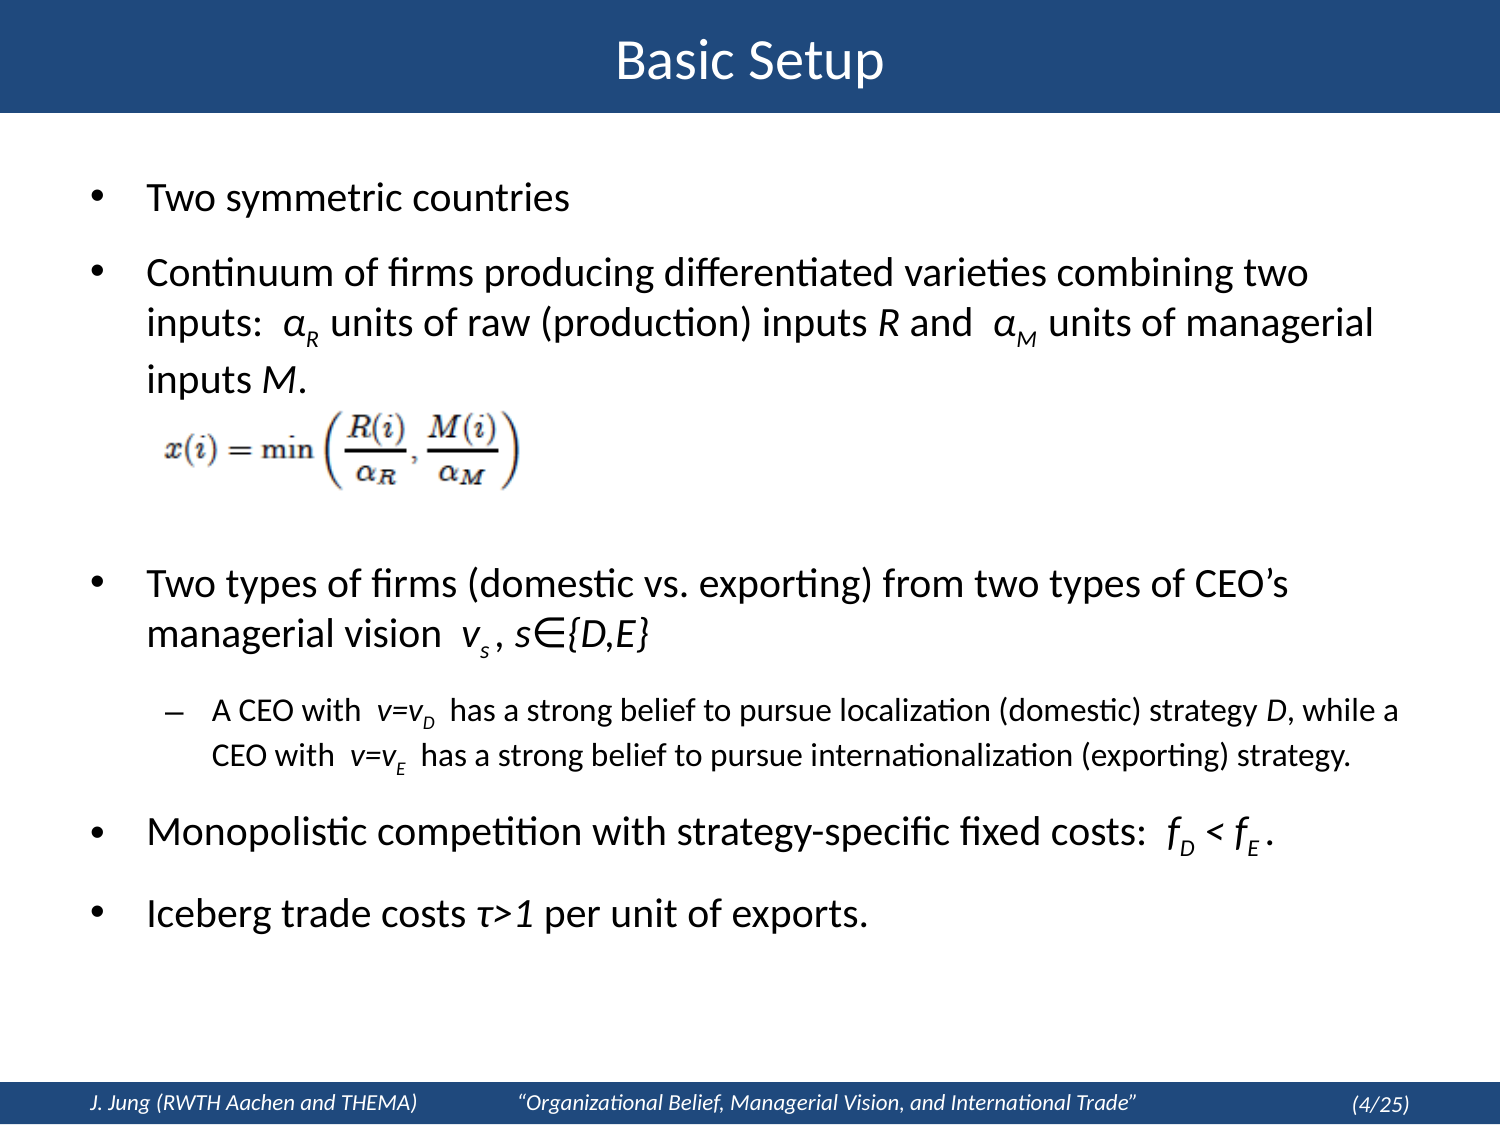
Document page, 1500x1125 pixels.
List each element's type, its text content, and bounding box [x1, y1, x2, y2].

slide_number (4/25) [1074, 1082, 1425, 1125]
list Two symmetric countries Continuum of firms producing differentiated varieties combining two inputs: αR units of raw (production) inputs R and αM units of managerial inputs M. Two types of firms (domestic vs. exporting) from two types of CEO’s managerial vision vs , s∈{D,E} A CEO with v=vD has a strong belief to pursue localization (domestic) strategy D, while a CEO with v=vE has a strong belief to pursue internationalization (exporting) strategy. Monopolistic competition with strategy-specific fixed costs: fD < fE . Iceberg trade costs τ>1 per unit of exports. [75, 162, 1425, 1038]
picture [149, 404, 528, 501]
title Basic Setup [0, 0, 1500, 113]
footer J. Jung (RWTH Aachen and THEMA) “Organizational Belief, Managerial Vision, and International Trade” [75, 1076, 1200, 1125]
